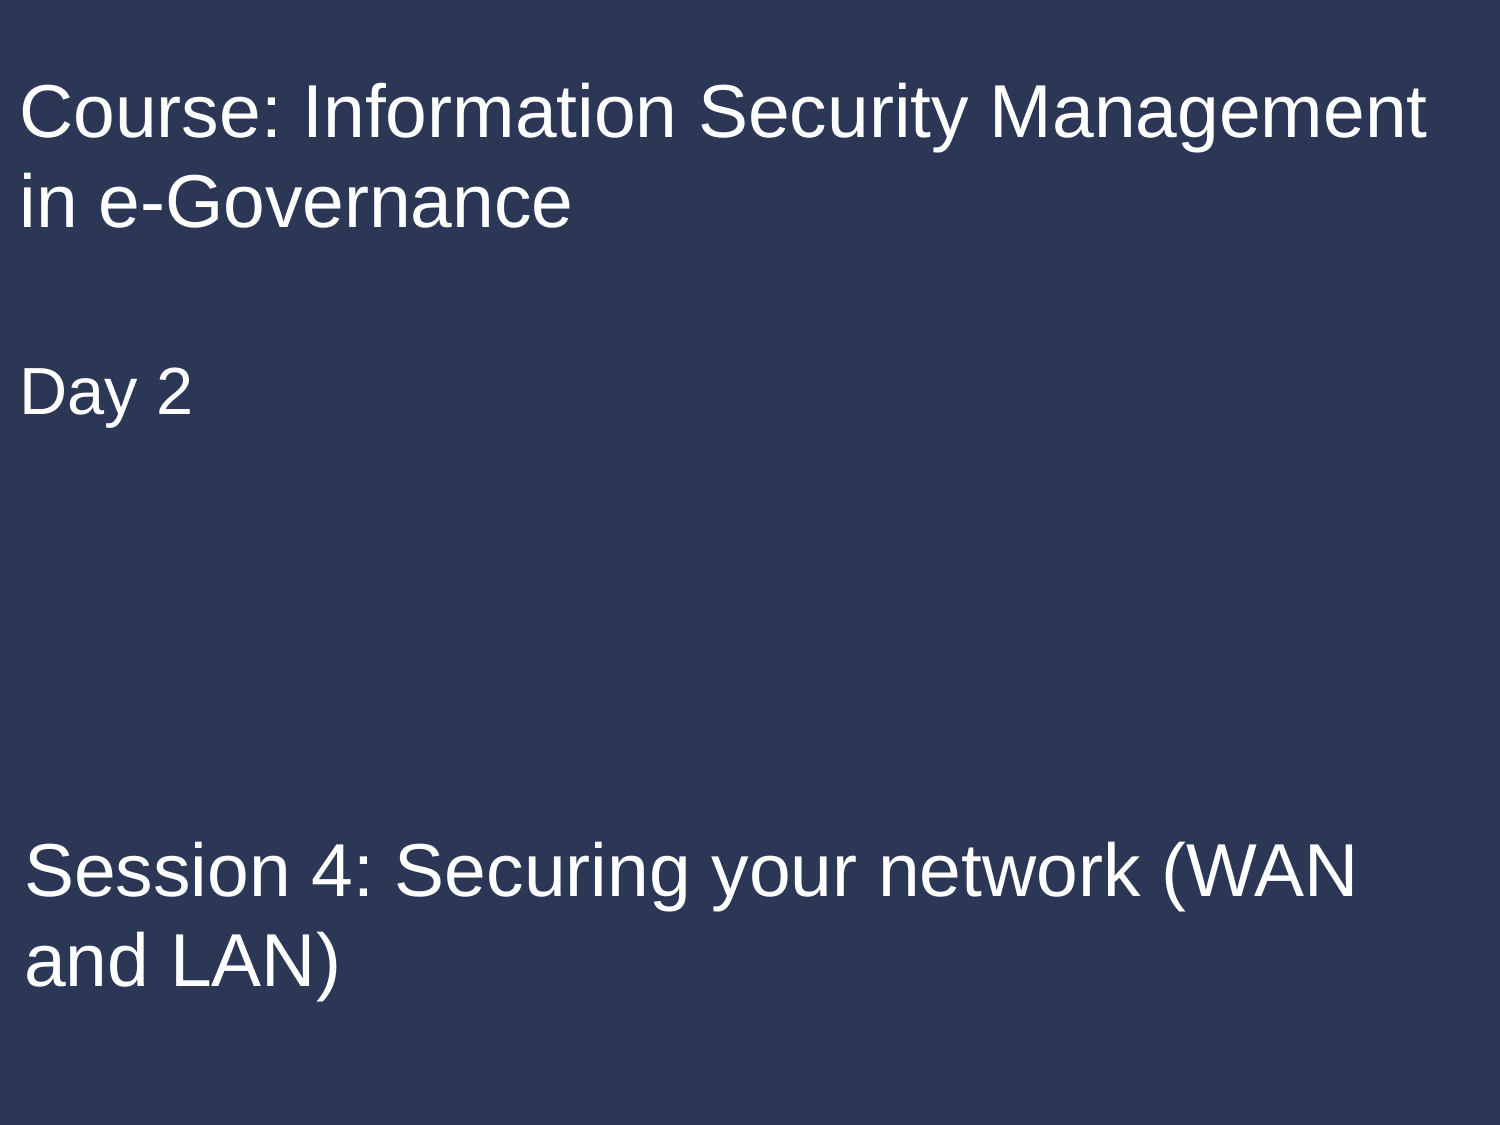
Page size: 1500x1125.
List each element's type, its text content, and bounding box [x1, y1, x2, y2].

text_box Session 4: Securing your network (WAN and LAN) [13, 821, 1471, 1002]
text_box Course: Information Security Management in e-Governance Day 2 [8, 62, 1496, 428]
